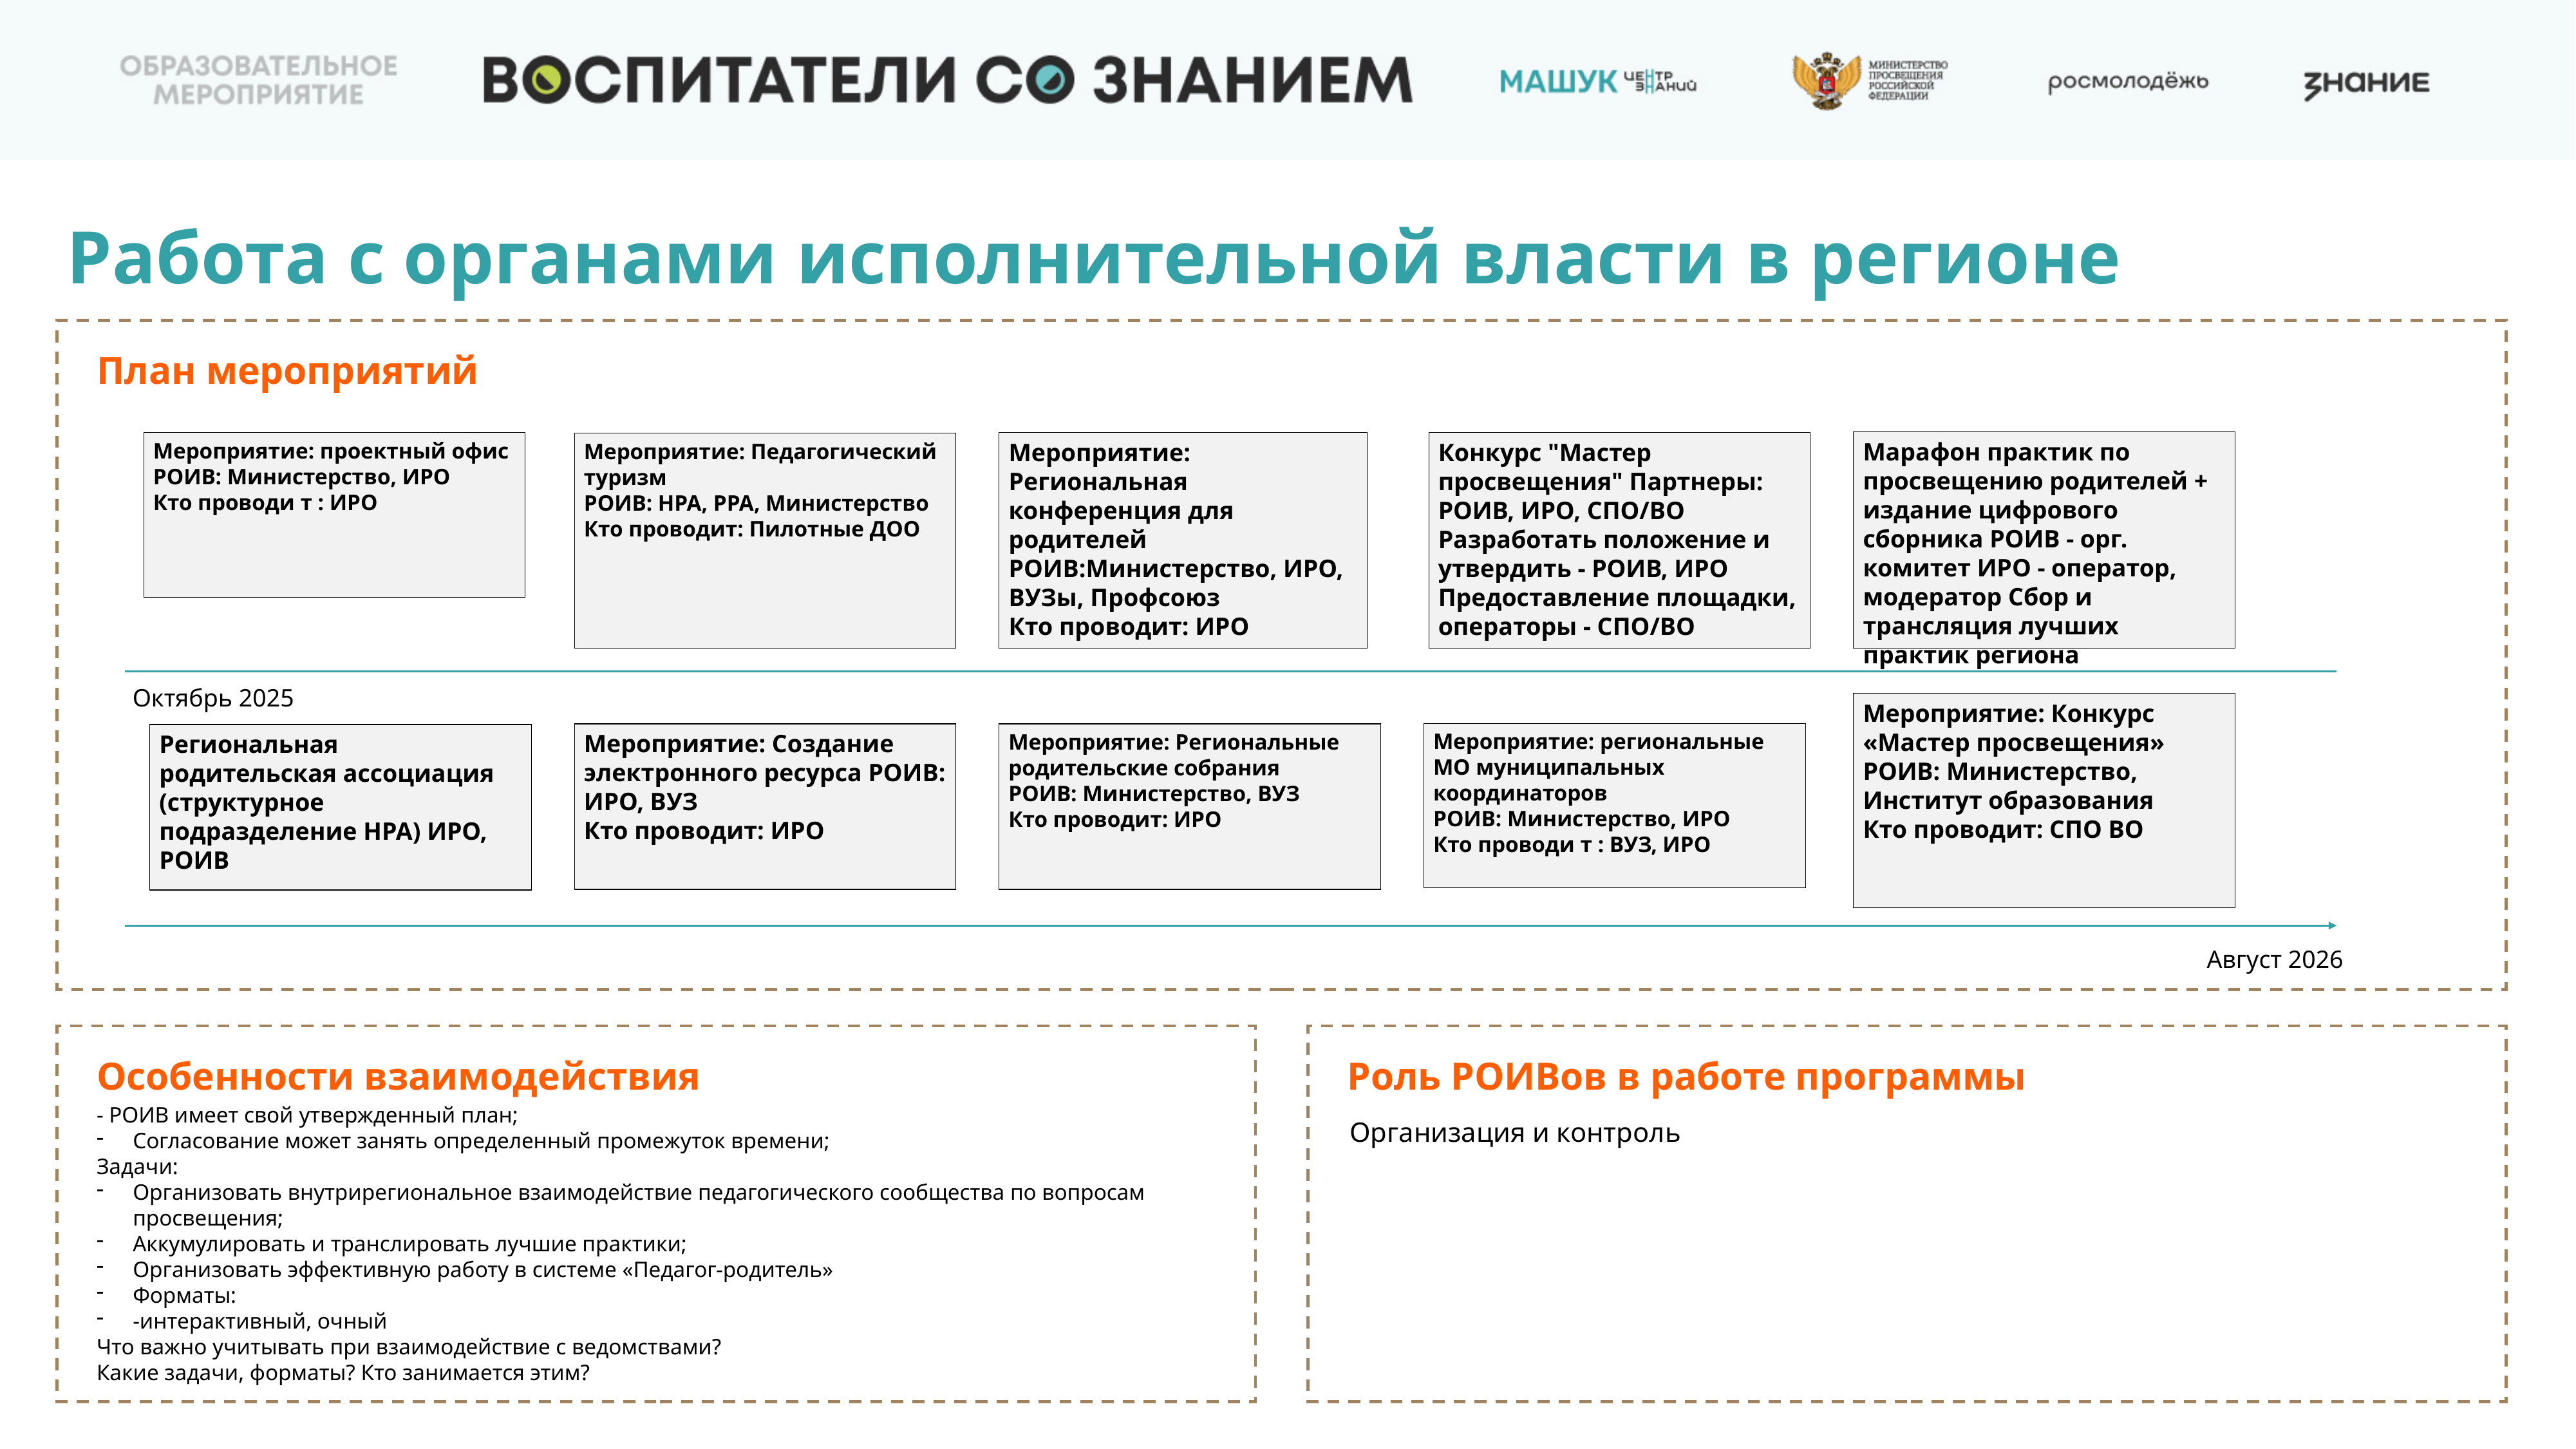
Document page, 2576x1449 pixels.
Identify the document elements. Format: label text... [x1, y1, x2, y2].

text_box Организация и контроль [1340, 1110, 2474, 1153]
text_box Мероприятие: Создание электронного ресурса РОИВ: ИРО, ВУЗ Кто проводит: ИРО [574, 723, 957, 890]
text_box [57, 1025, 1256, 1403]
text_box - РОИВ имеет свой утвержденный план; Согласование может занять определенный промежуток времени; Задачи: Организовать внутрирегиональное взаимодействие педагогического сообщества по вопросам просвещения; Аккумулировать и транслировать лучшие практики; Организовать эффективную работу в системе «Педагог-родитель» Форматы: -интерактивный, очный Что важно учитывать при взаимодействие с ведомствами? Какие задачи, форматы? Кто занимается этим? [87, 1097, 1221, 1389]
picture [0, 0, 2576, 1449]
text_box Конкурс "Мастер просвещения" Партнеры: РОИВ, ИРО, СПО/ВО Разработать положение и утвердить - РОИВ, ИРО Предоставление площадки, операторы - СПО/ВО [1428, 432, 1811, 649]
text_box Марафон практик по просвещению родителей + издание цифрового сборника РОИВ - орг. комитет ИРО - оператор, модератор Сбор и трансляция лучших практик региона [1853, 431, 2235, 649]
text_box Особенности взаимодействия [87, 1047, 825, 1097]
text_box Мероприятие: региональные МО муниципальных координаторов РОИВ: Министерство, ИРО Кто проводи т : ВУЗ, ИРО [1423, 723, 1806, 889]
text_box Мероприятие: проектный офис РОИВ: Министерство, ИРО Кто проводи т : ИРО [143, 432, 526, 598]
text_box [57, 319, 2507, 990]
text_box Мероприятие: Региональные родительские собрания РОИВ: Министерство, ВУЗ Кто проводит: ИРО [999, 723, 1382, 890]
text_box Роль РОИВов в работе программы [1337, 1047, 2076, 1103]
text_box План мероприятий [87, 341, 594, 397]
text_box Октябрь 2025 [123, 678, 335, 717]
text_box Мероприятие: Конкурс «Мастер просвещения» РОИВ: Министерство, Институт образования Кто проводит: СПО ВО [1853, 692, 2235, 909]
text_box Региональная родительская ассоциация (структурное подразделение НРА) ИРО, РОИВ [149, 724, 532, 891]
text_box Мероприятие: Региональная конференция для родителей РОИВ:Министерство, ИРО, ВУЗы, Профсоюз Кто проводит: ИРО [999, 432, 1368, 649]
text_box Работа с органами исполнительной власти в регионе [57, 206, 2391, 303]
text_box Мероприятие: Педагогический туризм РОИВ: НРА, РРА, Министерство Кто проводит: Пилотные ДОО [574, 433, 957, 649]
text_box Август 2026 [2197, 939, 2409, 978]
text_box [1307, 1025, 2507, 1403]
